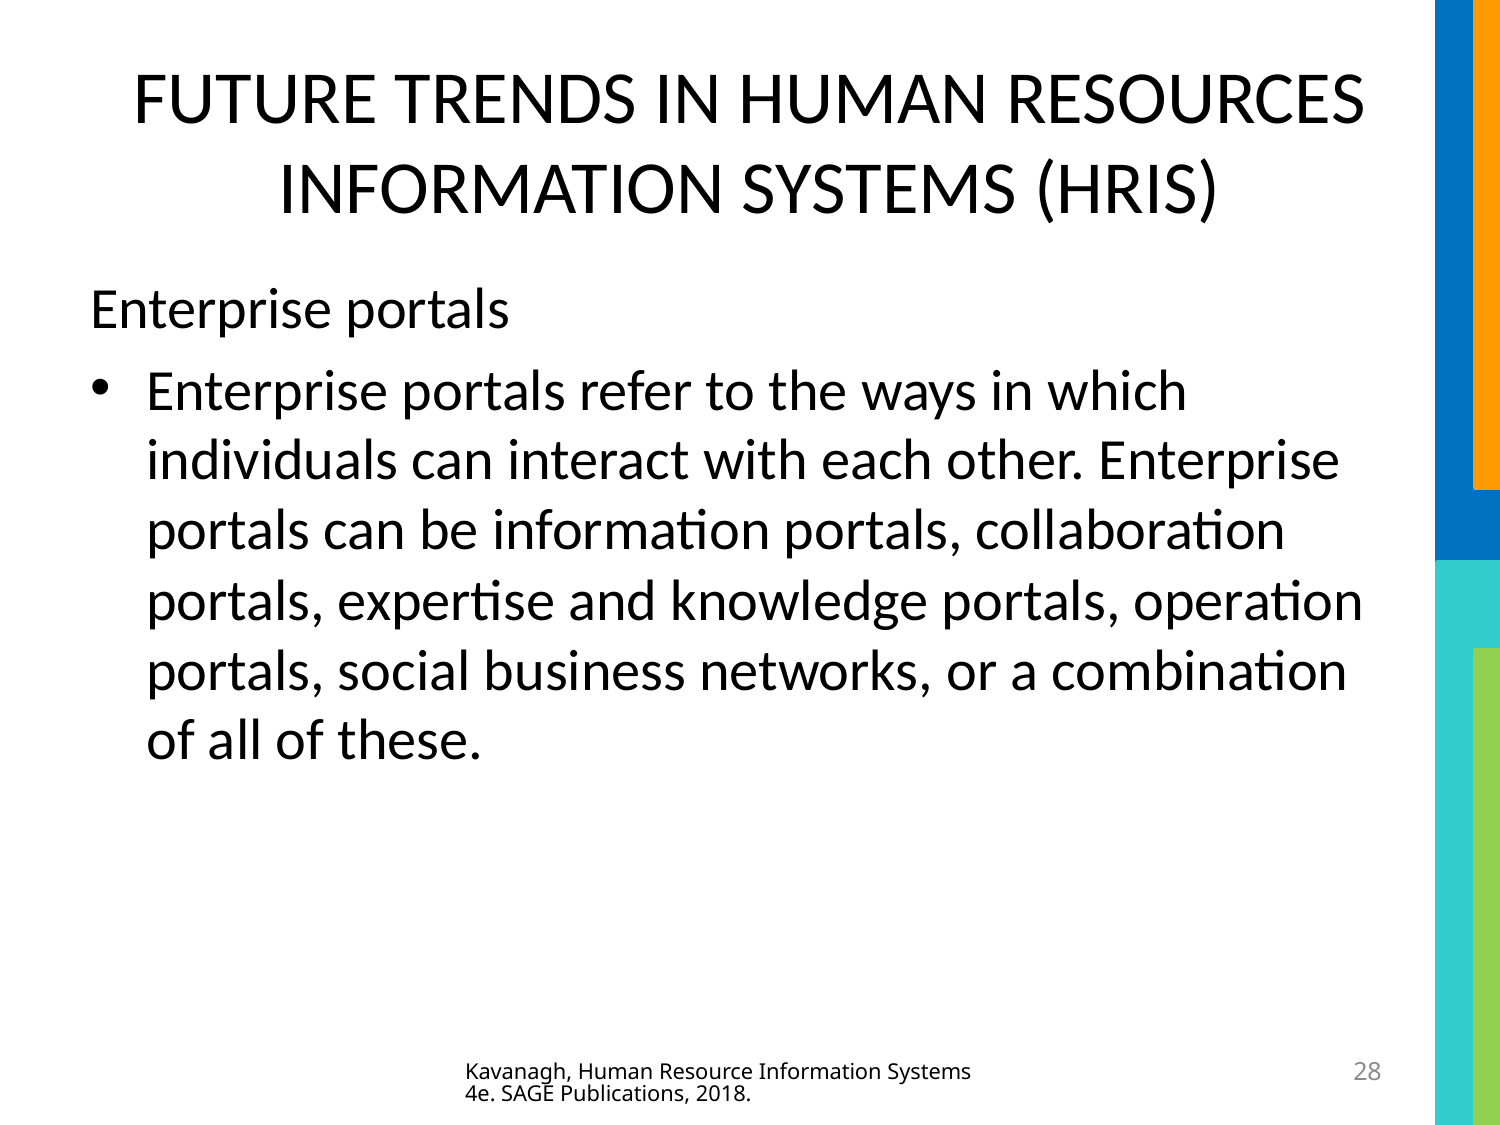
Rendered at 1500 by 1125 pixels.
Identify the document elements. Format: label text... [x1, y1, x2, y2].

slide_number 28 [1059, 1042, 1397, 1103]
footer Kavanagh, Human Resource Information Systems 4e. SAGE Publications, 2018. [450, 1042, 1004, 1103]
list Enterprise portals Enterprise portals refer to the ways in which individuals can interact with each other. Enterprise portals can be information portals, collaboration portals, expertise and knowledge portals, operation portals, social business networks, or a combination of all of these. [75, 262, 1425, 1005]
title FUTURE TRENDS IN HUMAN RESOURCES INFORMATION SYSTEMS (HRIS) [75, 45, 1425, 233]
